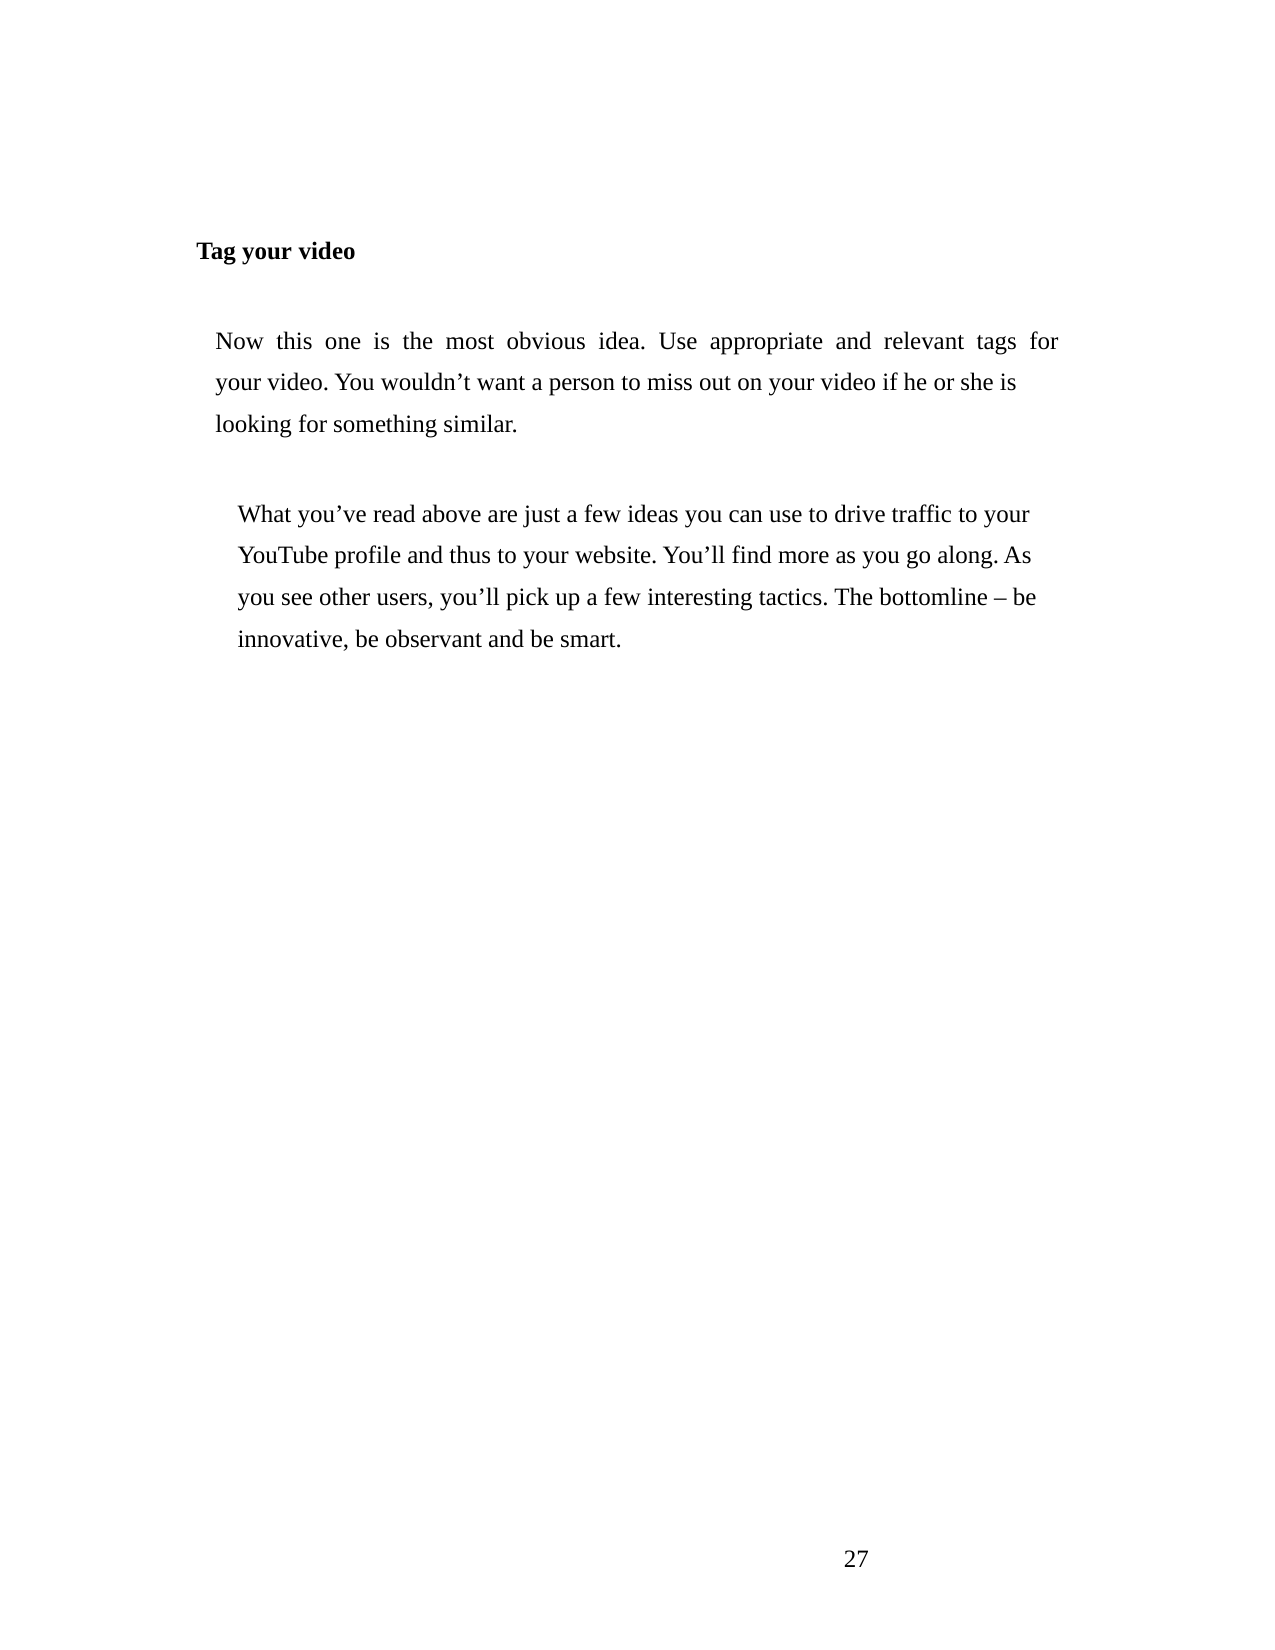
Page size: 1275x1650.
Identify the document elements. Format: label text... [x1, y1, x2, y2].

text_box Tag your video [196, 241, 356, 272]
text_box 27 [843, 1552, 869, 1581]
text_box What you’ve read above are just a few ideas you can use to drive traffic to your YouTube profile and thus to your website. You’ll find more as you go along. As you see other users, you’ll pick up a few interesting tactics. The bottomline – be innovative, be observant and be smart. [237, 504, 1038, 660]
text_box Now this one is the most obvious idea. Use appropriate and relevant tags for your video. You wouldn’t want a person to miss out on your video if he or she is looking for something similar. [215, 331, 1060, 445]
